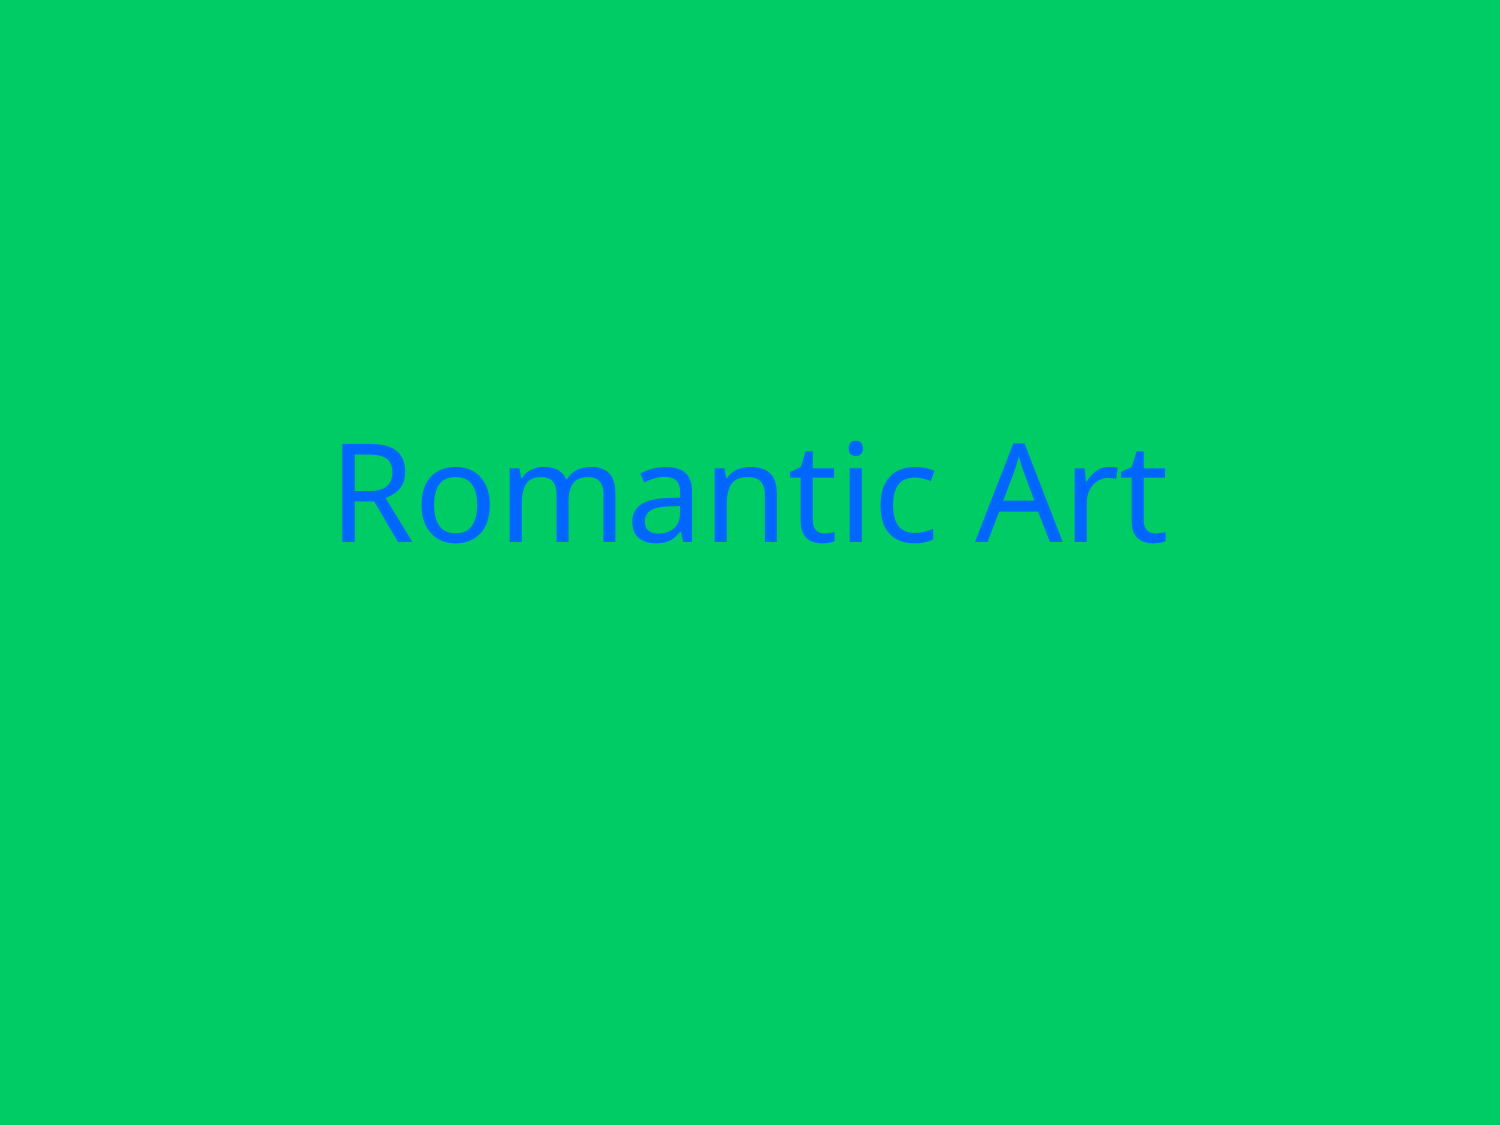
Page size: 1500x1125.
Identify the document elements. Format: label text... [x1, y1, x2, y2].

title Romantic Art [37, 287, 1463, 688]
